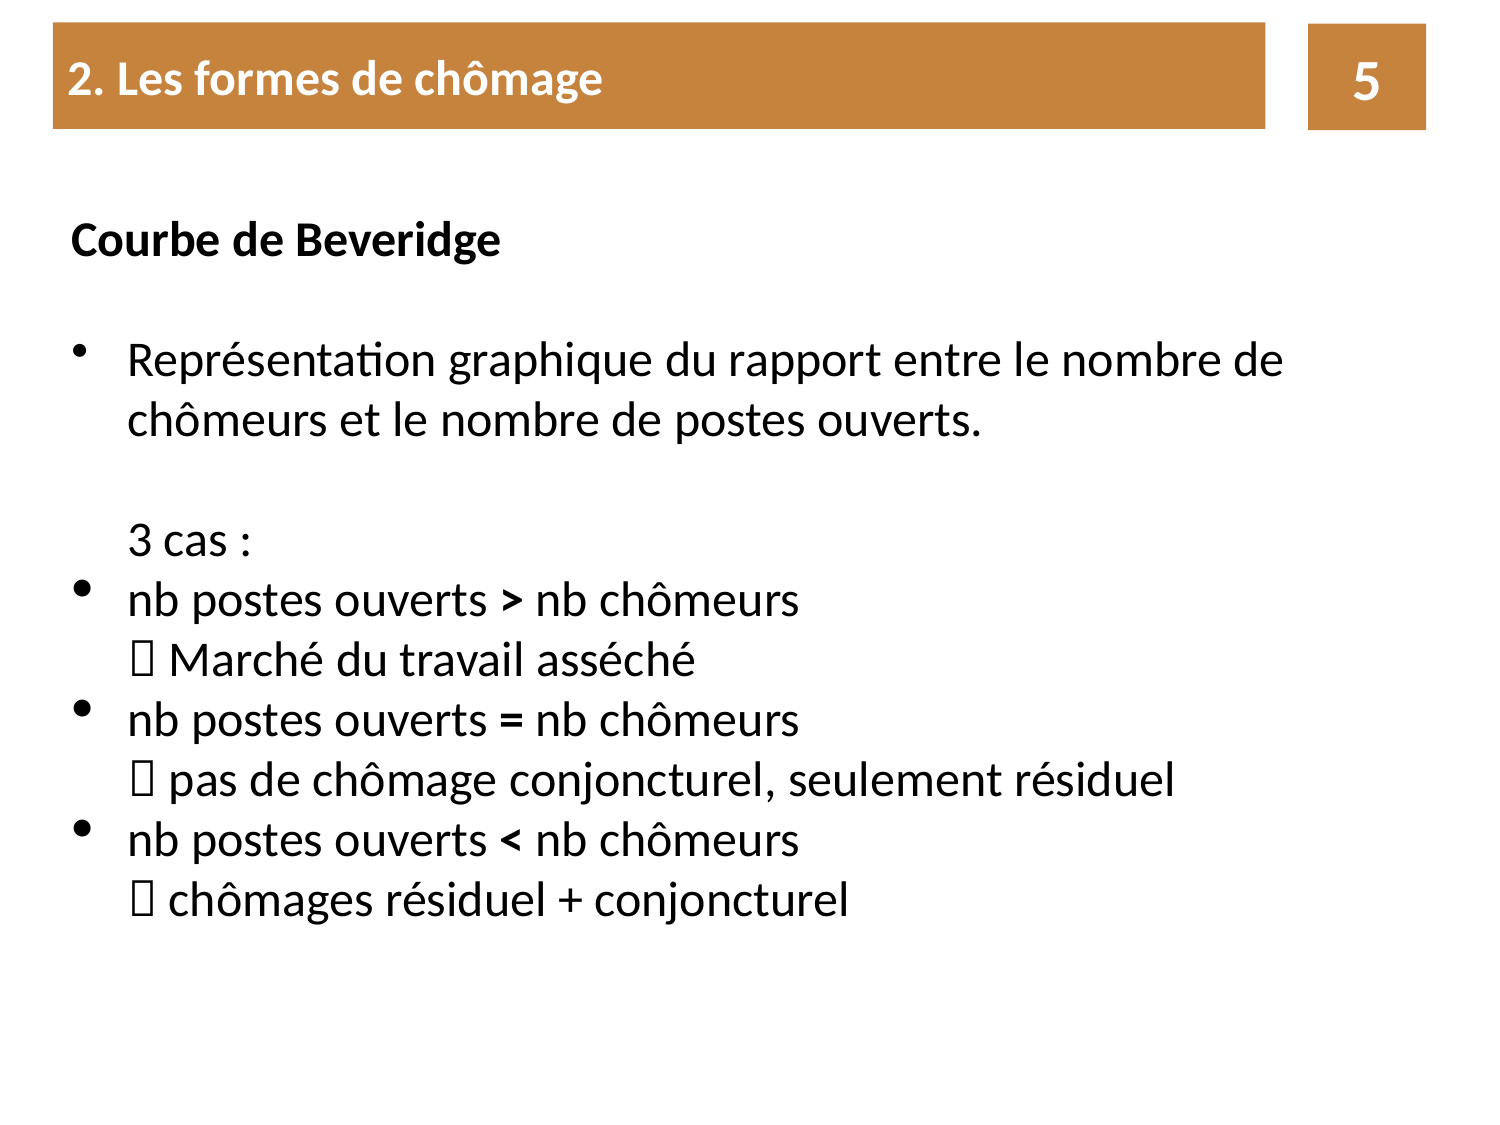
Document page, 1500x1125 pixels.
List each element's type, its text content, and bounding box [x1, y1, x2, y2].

text_box 2. Les formes de chômage [52, 22, 1266, 129]
text_box Courbe de Beveridge Représentation graphique du rapport entre le nombre de chômeurs et le nombre de postes ouverts. 3 cas : nb postes ouverts > nb chômeurs  Marché du travail asséché nb postes ouverts = nb chômeurs  pas de chômage conjoncturel, seulement résiduel nb postes ouverts < nb chômeurs  chômages résiduel + conjoncturel [56, 199, 1418, 1054]
text_box 5 [1308, 23, 1427, 131]
